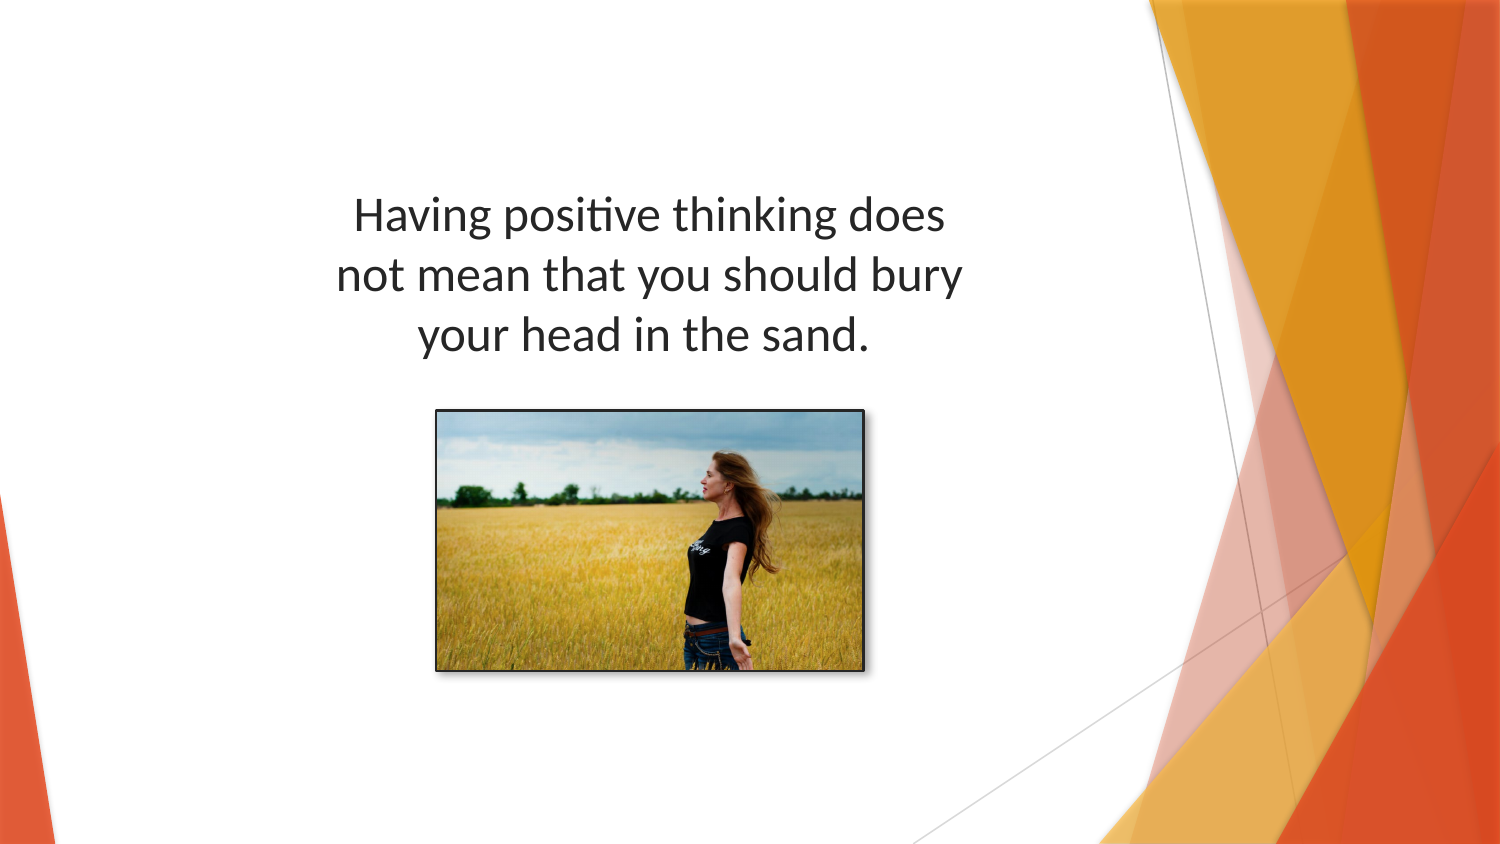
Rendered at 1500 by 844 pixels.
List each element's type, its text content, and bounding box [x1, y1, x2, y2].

picture [436, 411, 863, 671]
list Having positive thinking does not mean that you should bury your head in the sand. [301, 173, 998, 387]
